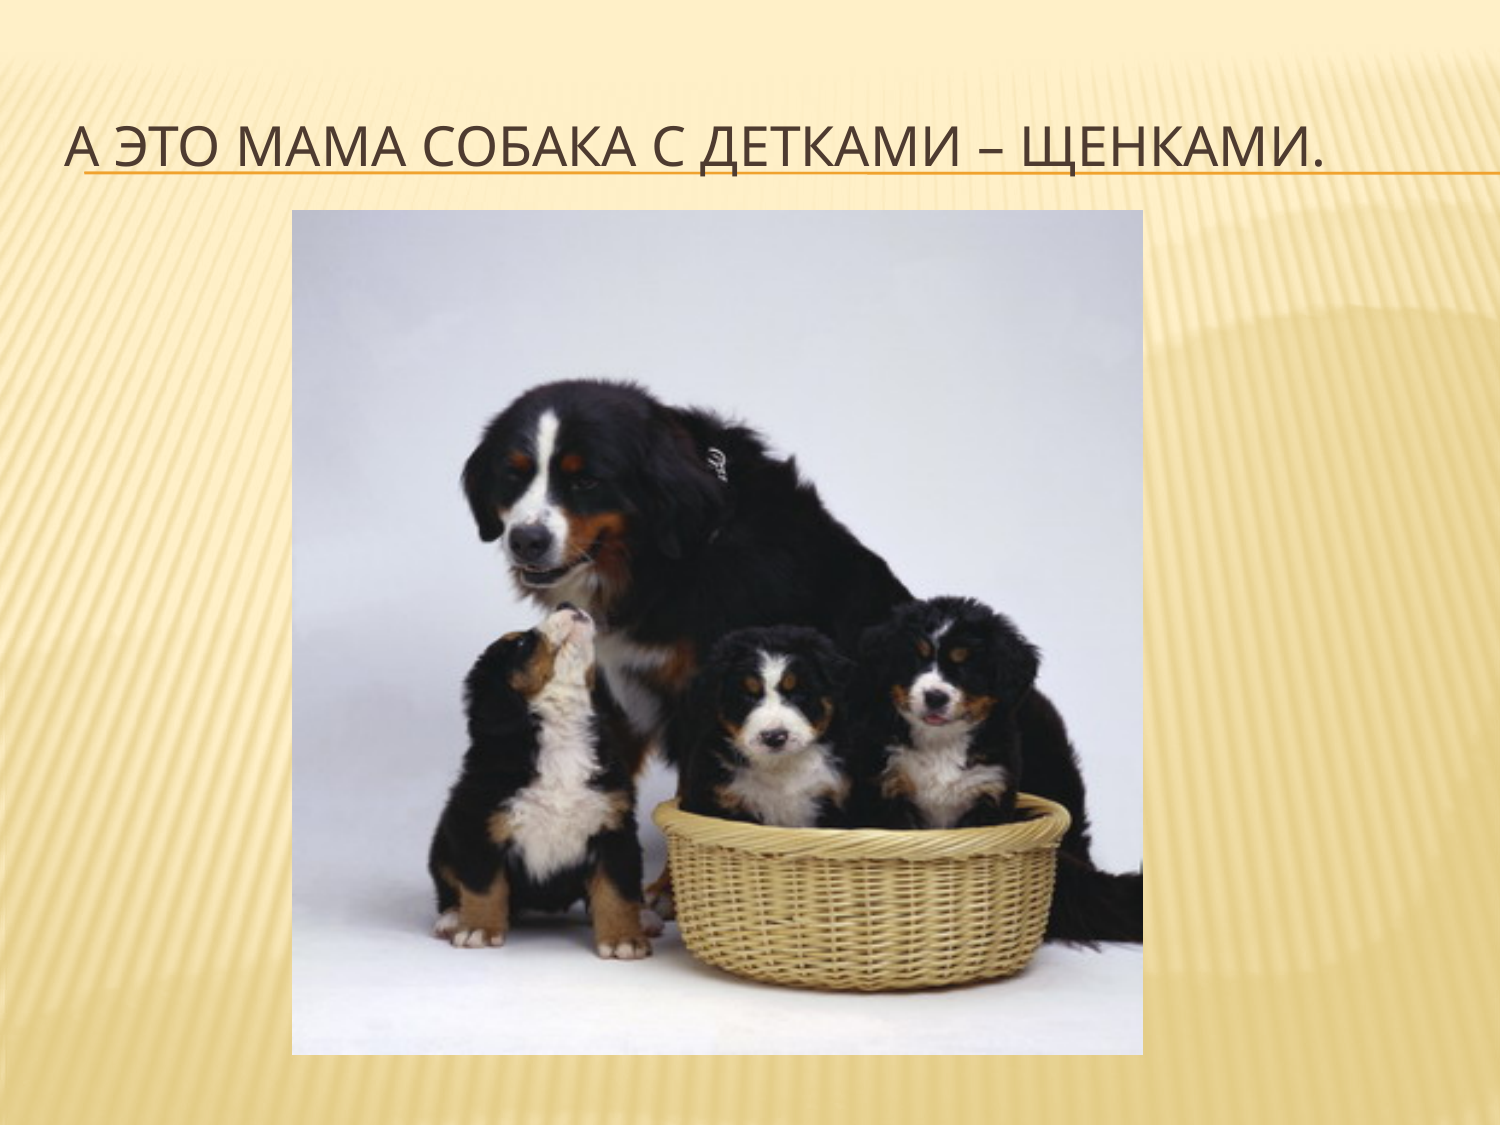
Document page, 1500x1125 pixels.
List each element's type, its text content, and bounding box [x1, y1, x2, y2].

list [292, 210, 1143, 1055]
title А это мама Собака с детками – щенками. [50, 75, 1475, 213]
